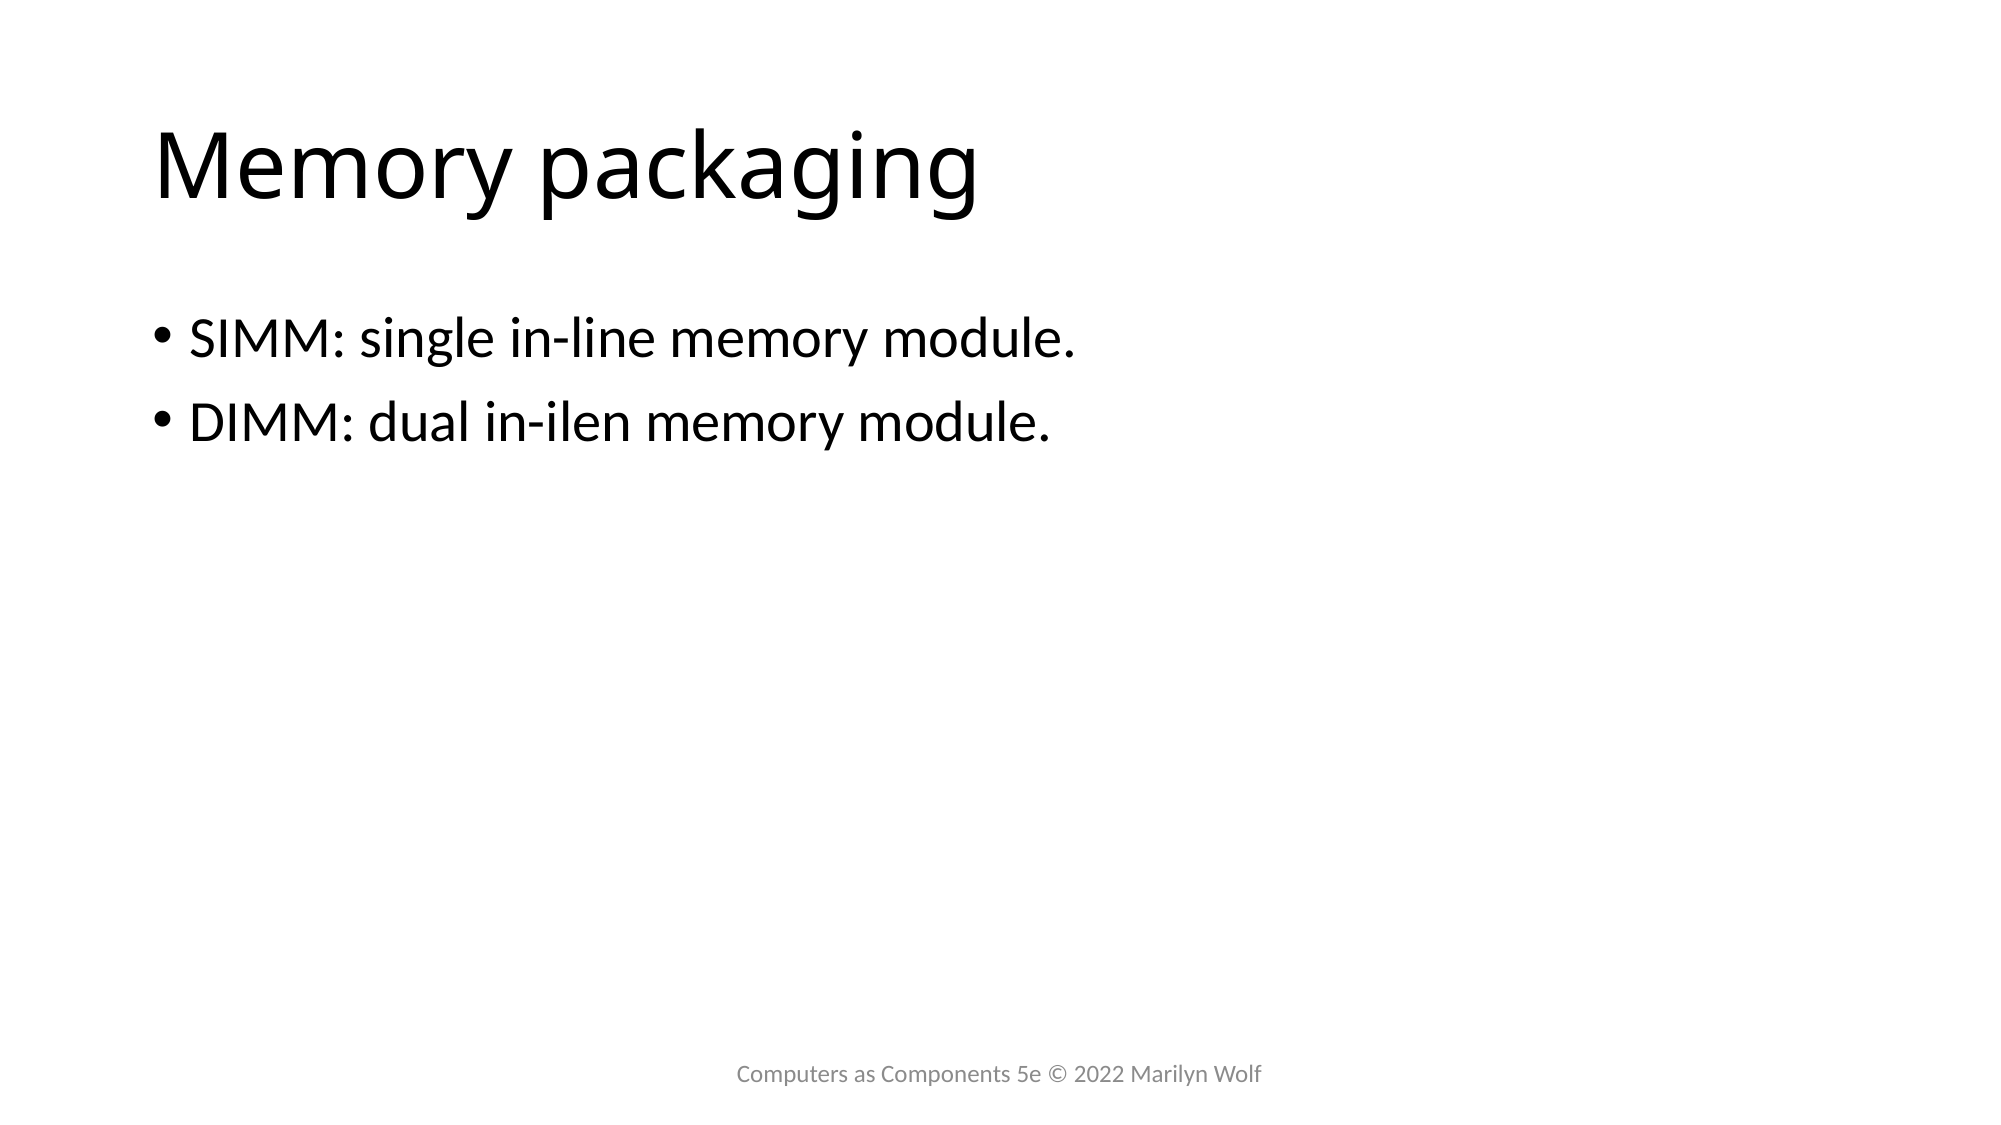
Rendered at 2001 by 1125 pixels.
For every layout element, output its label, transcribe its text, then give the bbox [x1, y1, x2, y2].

title Memory packaging [137, 59, 1863, 278]
list SIMM: single in-line memory module. DIMM: dual in-ilen memory module. [137, 299, 1863, 1014]
footer Computers as Components 5e © 2022 Marilyn Wolf [662, 1042, 1338, 1103]
